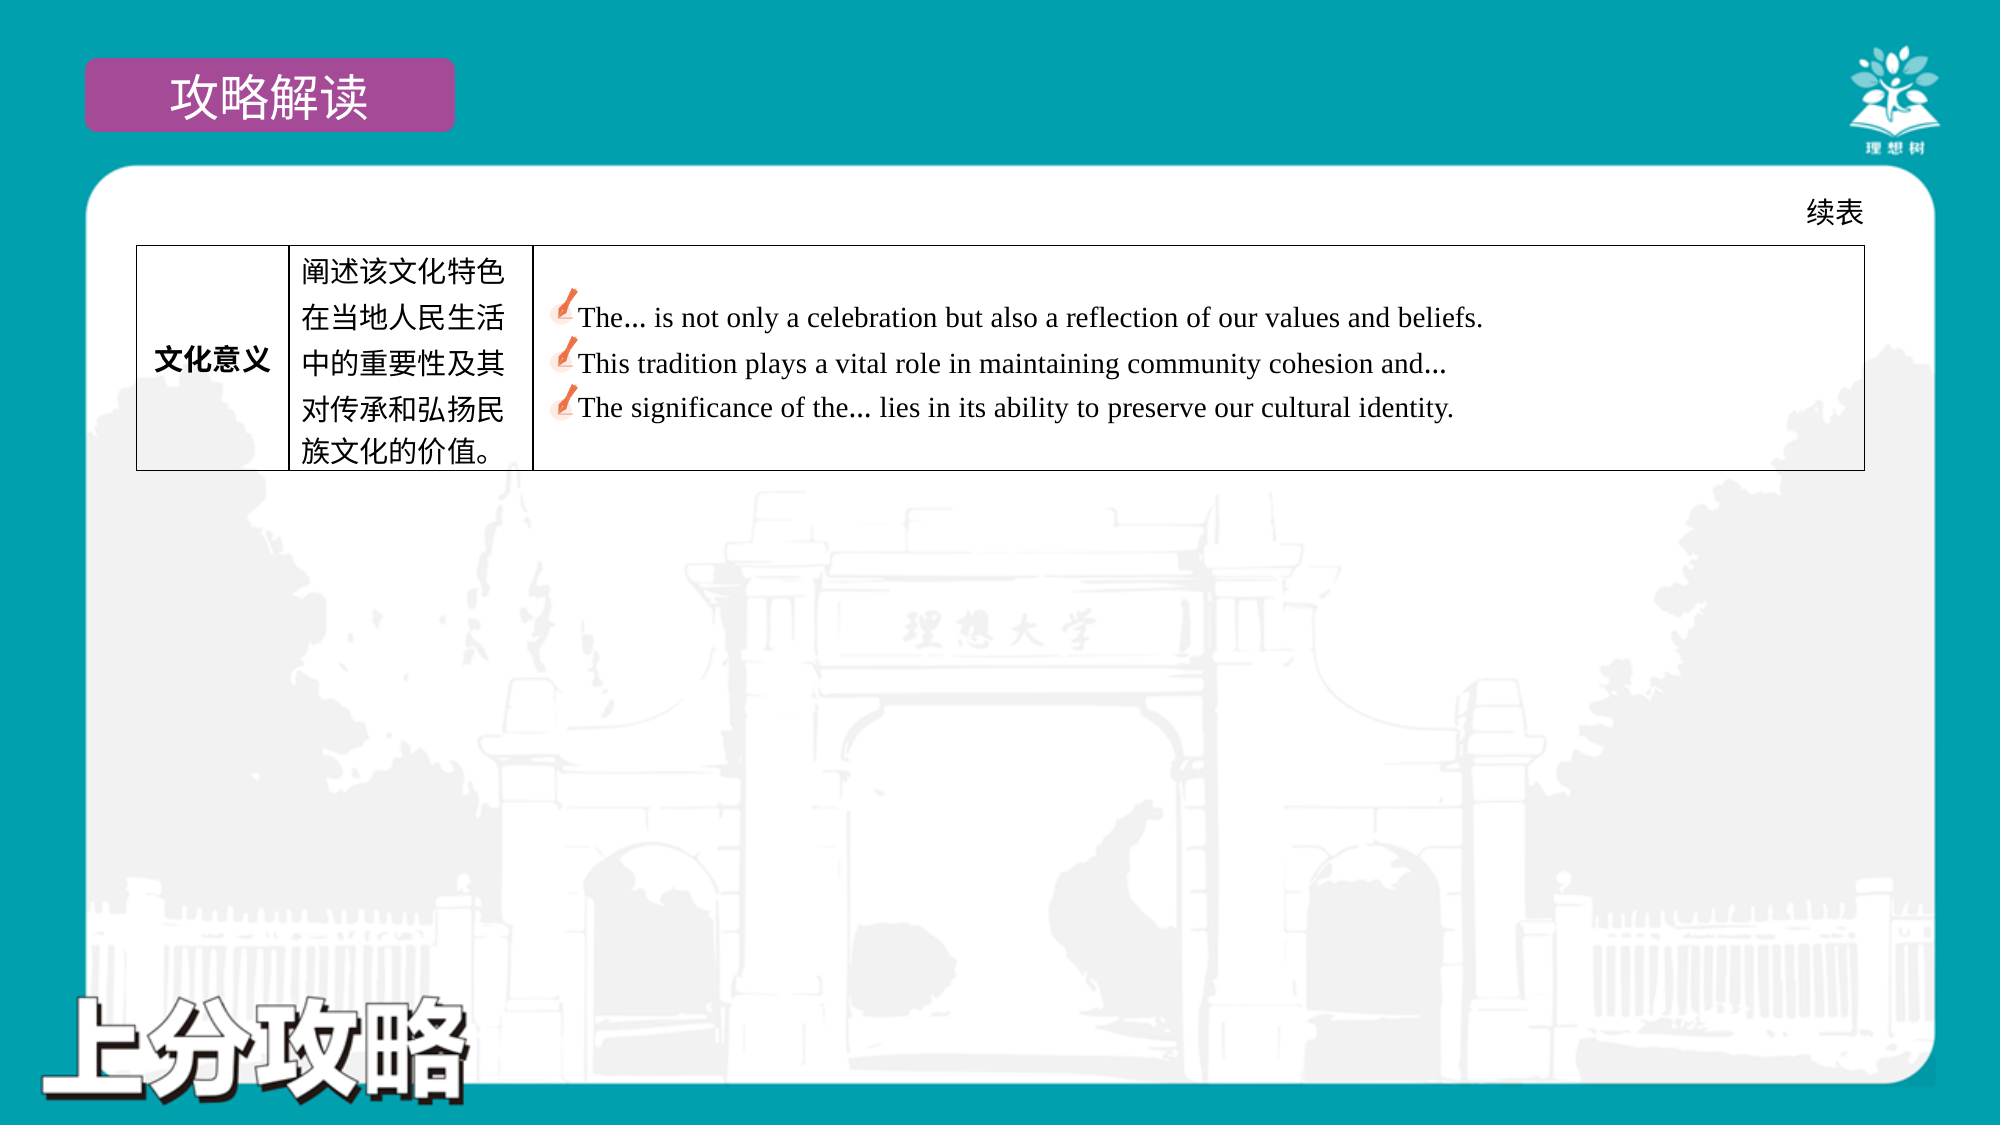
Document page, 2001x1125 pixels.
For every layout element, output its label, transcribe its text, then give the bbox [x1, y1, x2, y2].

text_box 续表 [1448, 177, 1865, 230]
picture [0, 0, 2000, 1125]
table_header ____The… is not only a celebration but also a reflection of our values and beliefs. ____This tradition plays a vital role in maintaining community cohesion and… ____The significance of the… lies in its ability to preserve our cultural identity. [534, 246, 1864, 470]
table_header 阐述该文化特色 在当地人民生活 中的重要性及其 对传承和弘扬民 族文化的价值。 [290, 246, 532, 470]
table_header 文化意义 [137, 246, 288, 470]
